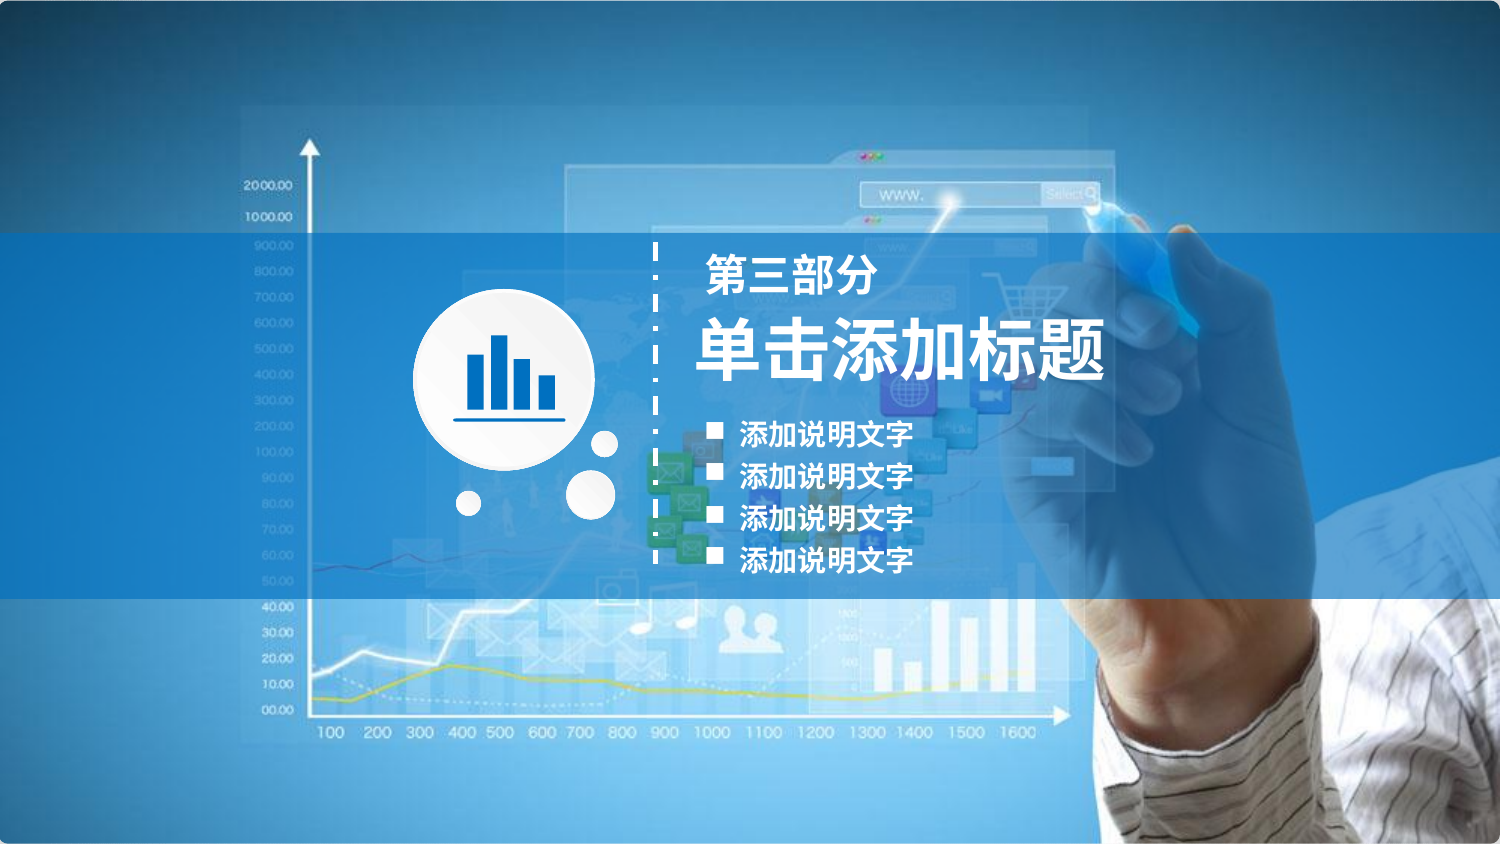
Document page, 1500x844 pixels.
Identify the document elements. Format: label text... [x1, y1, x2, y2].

text_box [0, 600, 1500, 844]
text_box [413, 288, 595, 471]
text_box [566, 470, 616, 520]
text_box 添加说明文字 添加说明文字 添加说明文字 添加说明文字 [693, 404, 1100, 583]
text_box 第三部分 [692, 242, 1324, 307]
text_box [0, 232, 1500, 600]
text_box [591, 430, 618, 458]
text_box 单击添加标题 [682, 301, 1273, 396]
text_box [456, 490, 482, 516]
text_box [0, 0, 1500, 232]
